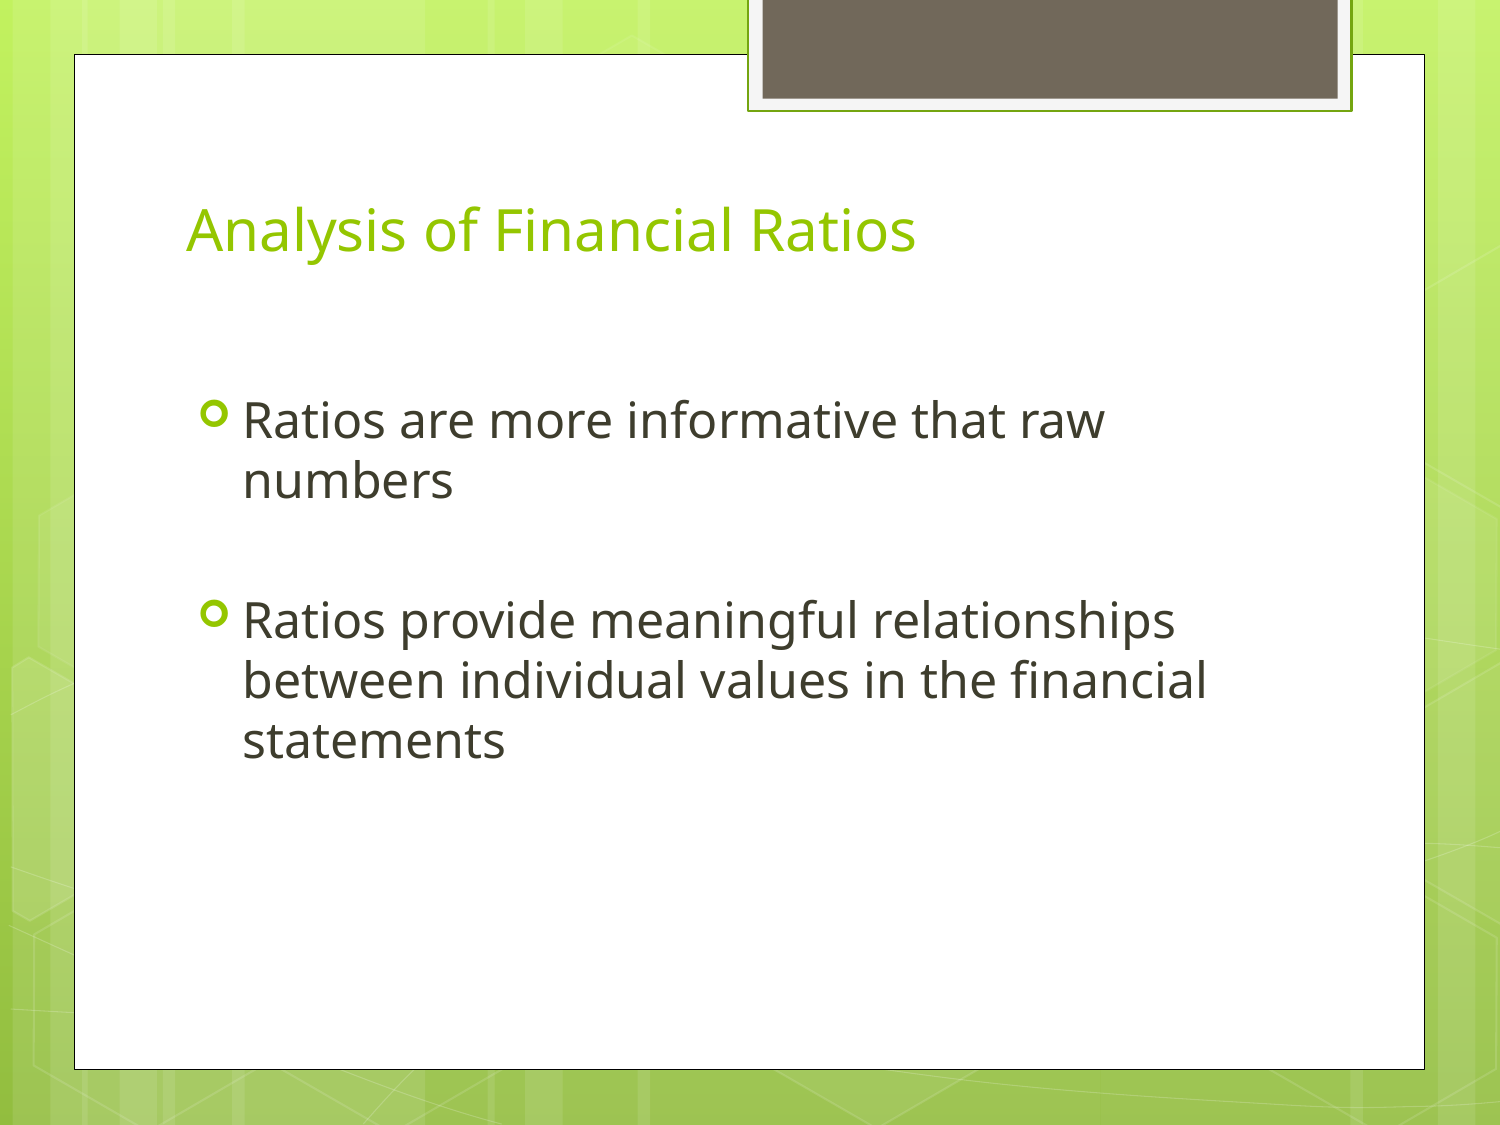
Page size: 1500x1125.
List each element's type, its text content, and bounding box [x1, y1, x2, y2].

title Analysis of Financial Ratios [171, 168, 1324, 271]
list Ratios are more informative that raw numbers Ratios provide meaningful relationships between individual values in the financial statements [171, 381, 1283, 957]
